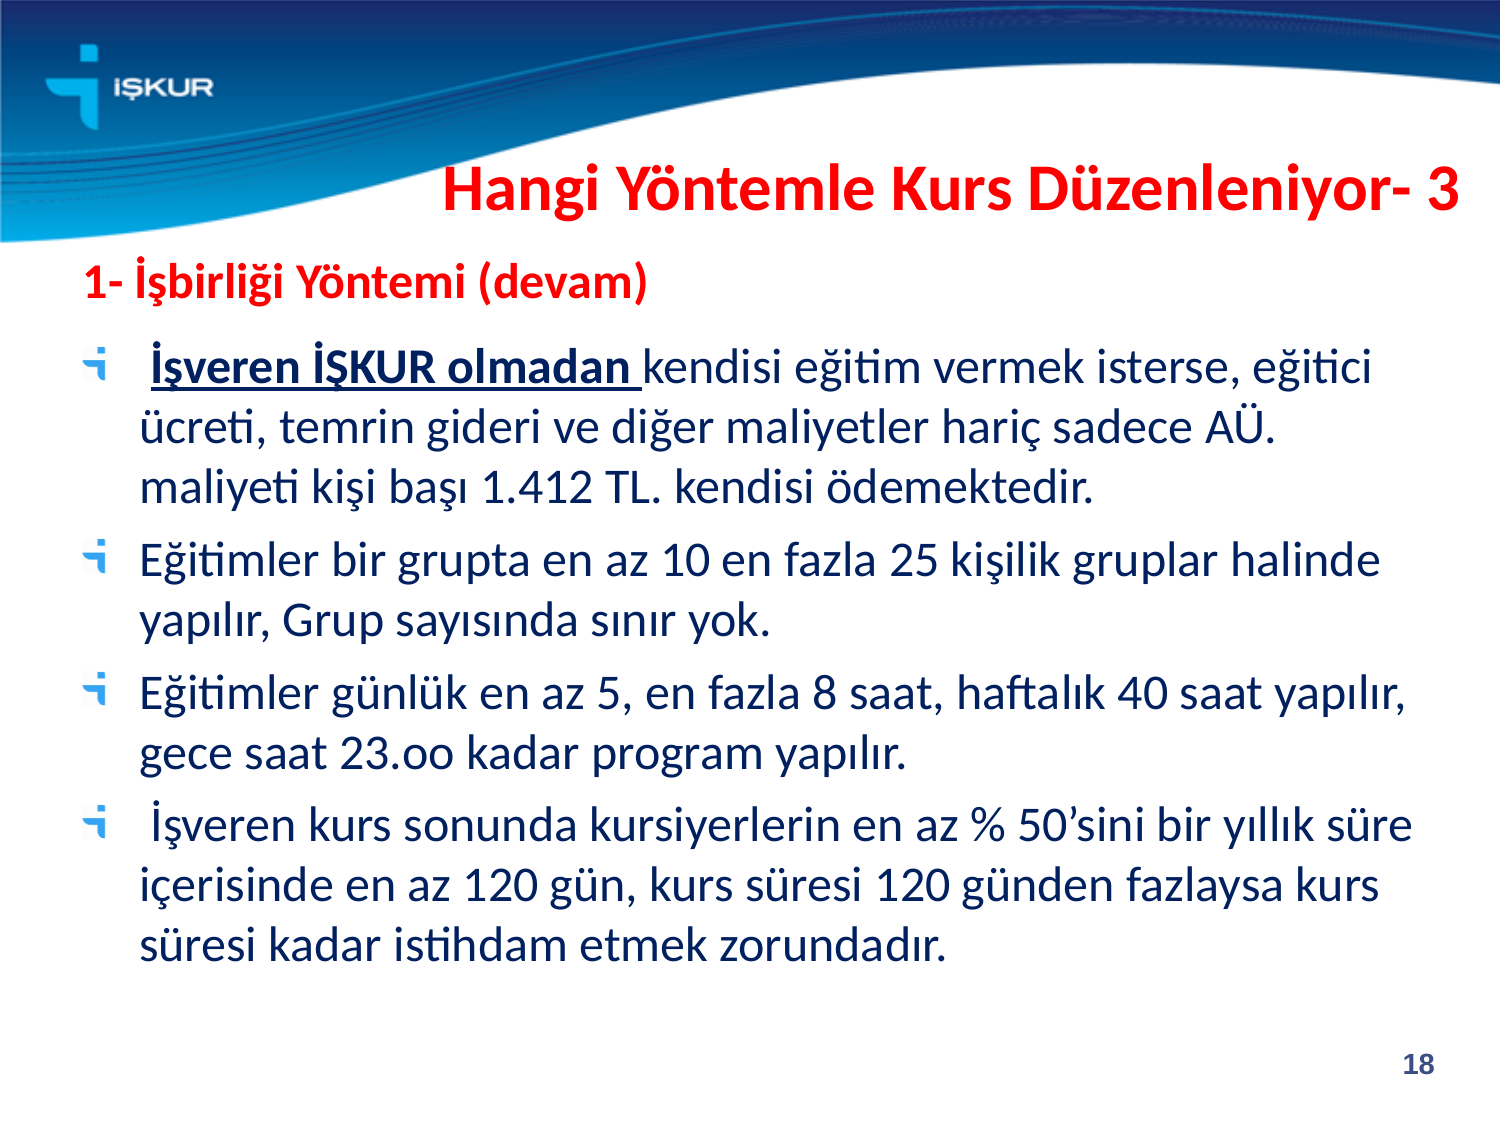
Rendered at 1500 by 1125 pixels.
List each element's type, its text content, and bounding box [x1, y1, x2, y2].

slide_number 18 [1364, 1037, 1451, 1113]
picture [0, 0, 1500, 1125]
title Hangi Yöntemle Kurs Düzenleniyor- 3 [345, 150, 1477, 218]
list 1- İşbirliği Yöntemi (devam) İşveren İŞKUR olmadan kendisi eğitim vermek isterse, eğitici ücreti, temrin gideri ve diğer maliyetler hariç sadece AÜ. maliyeti kişi başı 1.412 TL. kendisi ödemektedir. Eğitimler bir grupta en az 10 en fazla 25 kişilik gruplar halinde yapılır, Grup sayısında sınır yok. Eğitimler günlük en az 5, en fazla 8 saat, haftalık 40 saat yapılır, gece saat 23.oo kadar program yapılır. İşveren kurs sonunda kursiyerlerin en az % 50’sini bir yıllık süre içerisinde en az 120 gün, kurs süresi 120 günden fazlaysa kurs süresi kadar istihdam etmek zorundadır. [67, 241, 1450, 1020]
